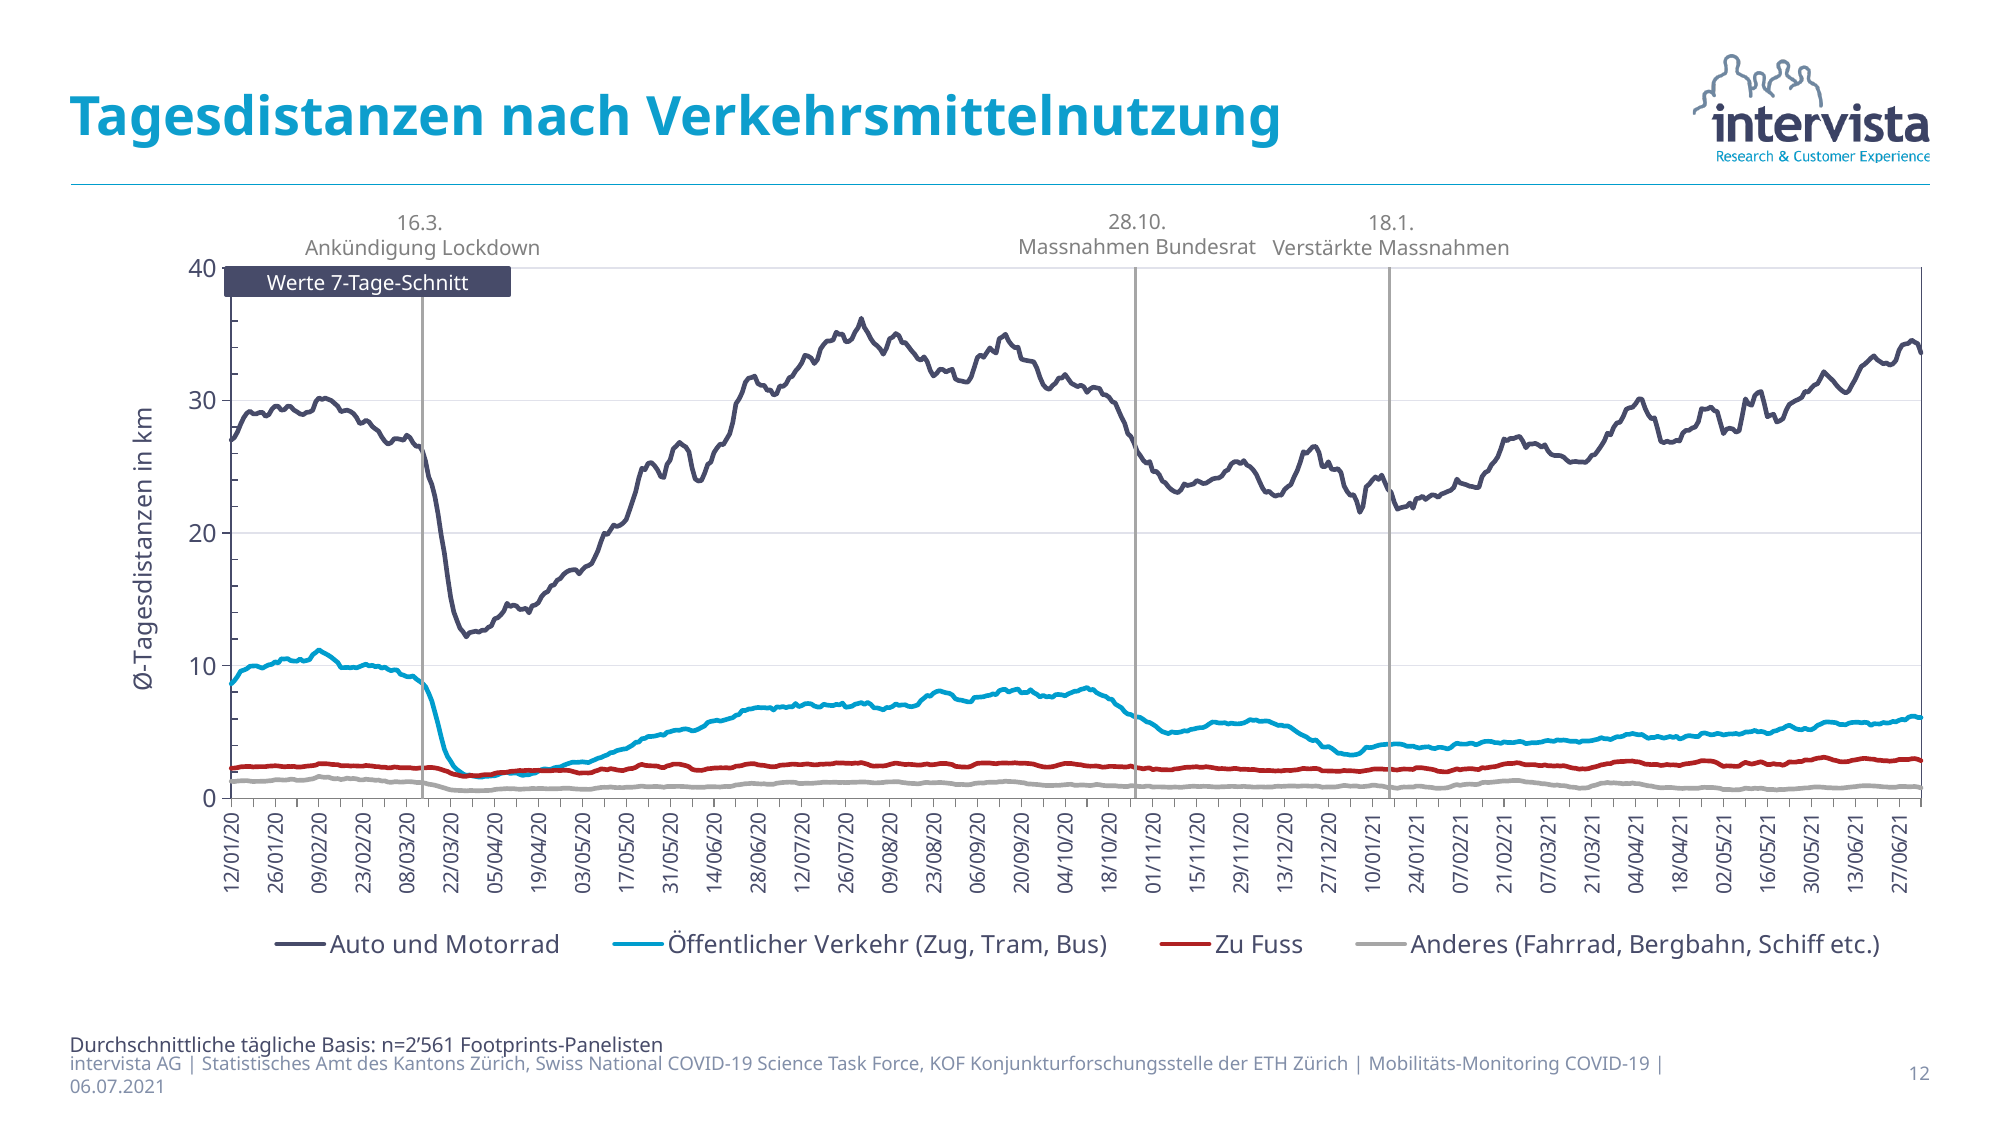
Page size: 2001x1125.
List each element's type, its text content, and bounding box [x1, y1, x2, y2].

text_box 18.1. Verstärkte Massnahmen [1316, 202, 1467, 236]
footer intervista AG | Statistisches Amt des Kantons Zürich, Swiss National COVID-19 Science Task Force, KOF Konjunkturforschungsstelle der ETH Zürich | Mobilitäts-Monitoring COVID-19 | 06.07.2021 [54, 1065, 1629, 1114]
text_box 28.10. Massnahmen Bundesrat [1062, 201, 1213, 236]
chart [72, 239, 1928, 972]
slide_number 12 [1629, 1035, 1945, 1114]
text_box Durchschnittliche tägliche Basis: n=2’561 Footprints-Panelisten [54, 968, 1927, 1065]
title Tagesdistanzen nach Verkehrsmittelnutzung [54, 43, 1630, 185]
text_box 16.3. Ankündigung Lockdown [347, 202, 498, 236]
